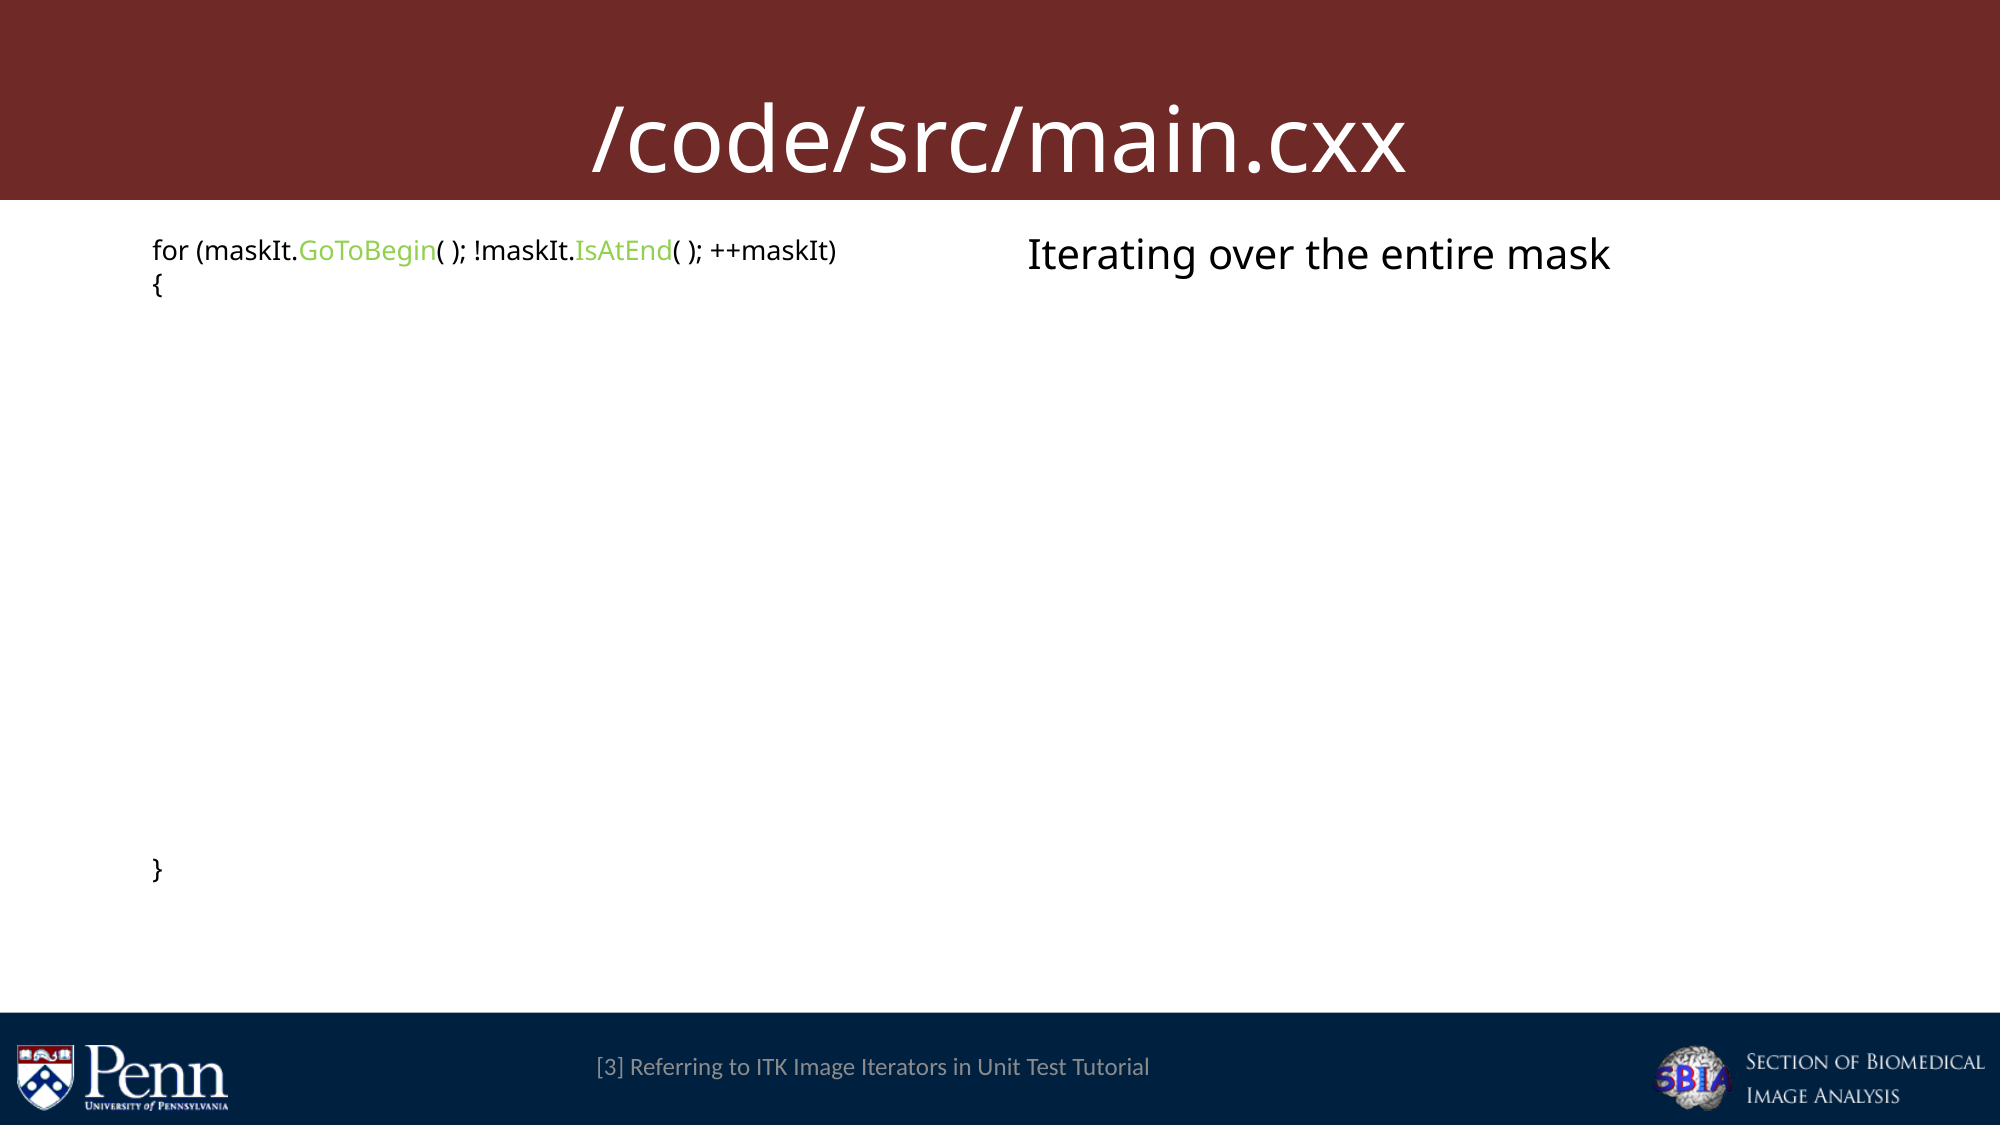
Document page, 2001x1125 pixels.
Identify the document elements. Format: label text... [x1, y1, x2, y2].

picture [17, 1045, 228, 1111]
list for (maskIt.GoToBegin( ); !maskIt.IsAtEnd( ); ++maskIt) { cv::Mat tempMat; if (maskIt.Get( ) != static_cast< PixelType >(0)) { lesionIt.SetIndex( maskIt.GetIndex( ) ); labels.push_back( lesionIt.Get( ) ); tempMat = cv::Mat( ); for (size_t j = 0; j < inputImageIterators.size( ); j++) { inputImageIterators[j].SetIndex( maskIt.GetIndex( ) ); tempMat.push_back( inputImageIterators[j].Get( ) ); } } if (tempMat.cols > 0) { training_data.push_back( tempMat.t( ) ); } } [137, 226, 985, 987]
title /code/src/main.cxx [137, 0, 1863, 200]
list Iterating over the entire mask [1012, 226, 1863, 987]
picture [1652, 1044, 1985, 1112]
footer [3] Referring to ITK Image Iterators in Unit Test Tutorial [262, 1035, 1485, 1096]
